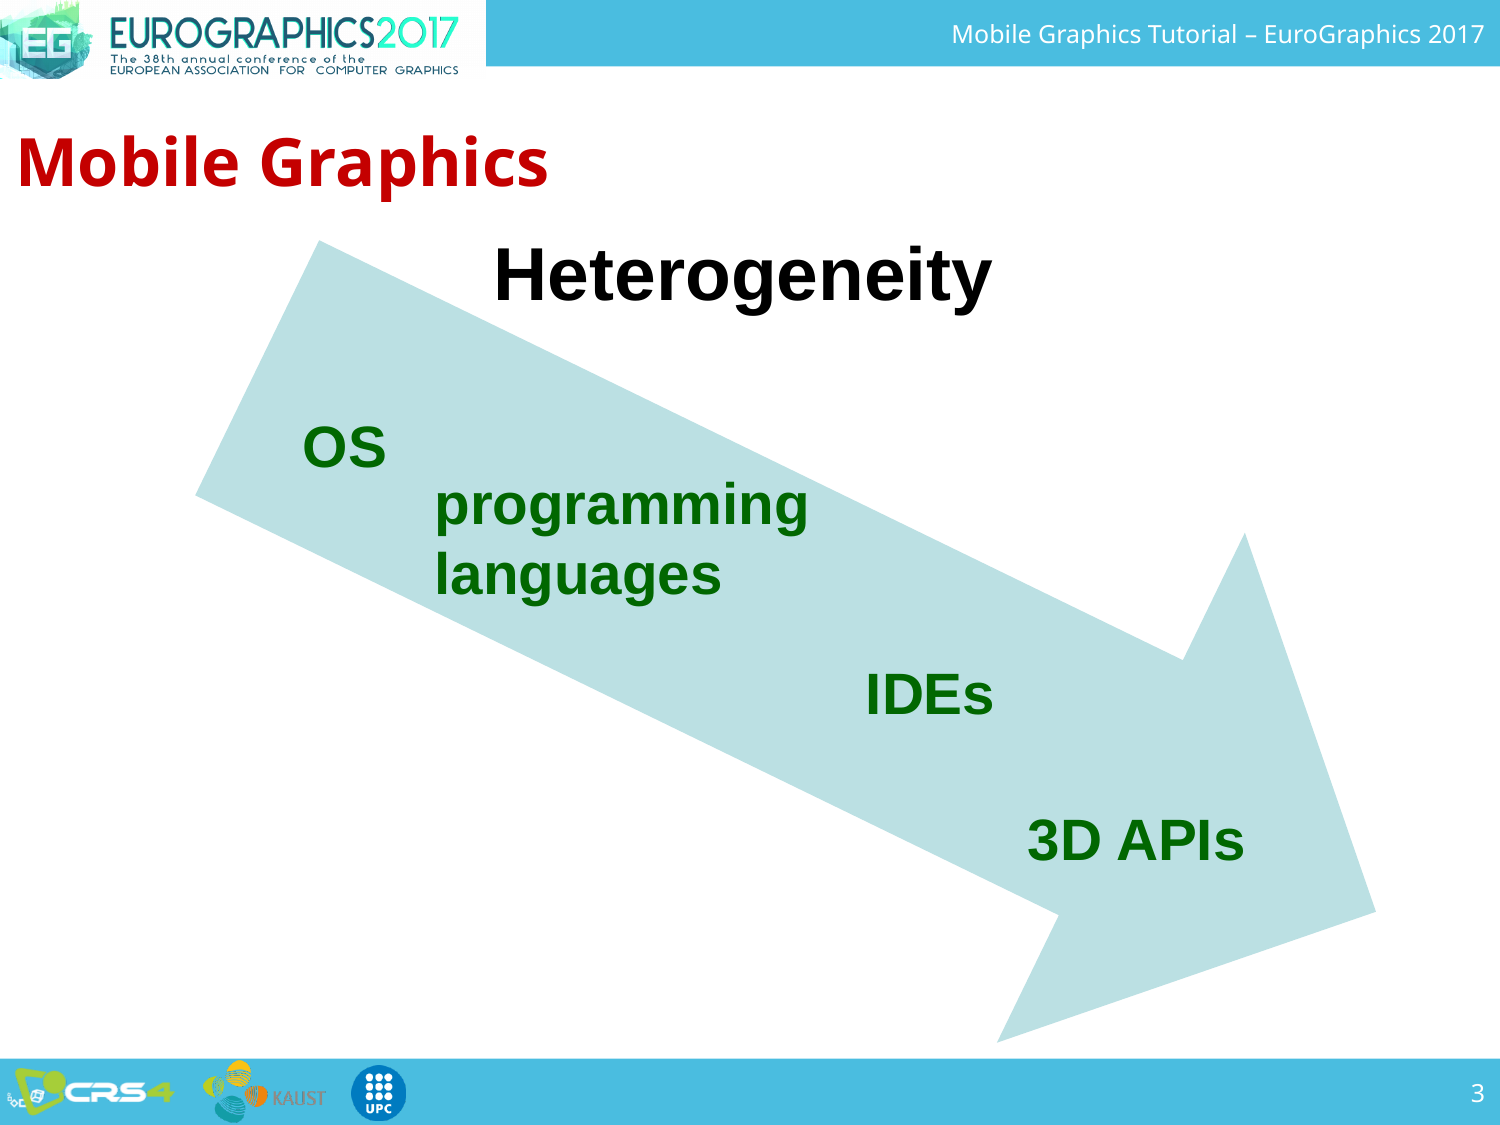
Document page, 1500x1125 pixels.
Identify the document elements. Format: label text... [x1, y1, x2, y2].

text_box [194, 355, 1439, 924]
title Mobile Graphics [0, 77, 1442, 241]
slide_number 3 [1187, 1070, 1500, 1109]
picture [1, 1064, 180, 1119]
picture [351, 1065, 406, 1121]
text_box Heterogeneity [478, 218, 1009, 323]
picture [0, 0, 486, 77]
picture [203, 1060, 326, 1123]
